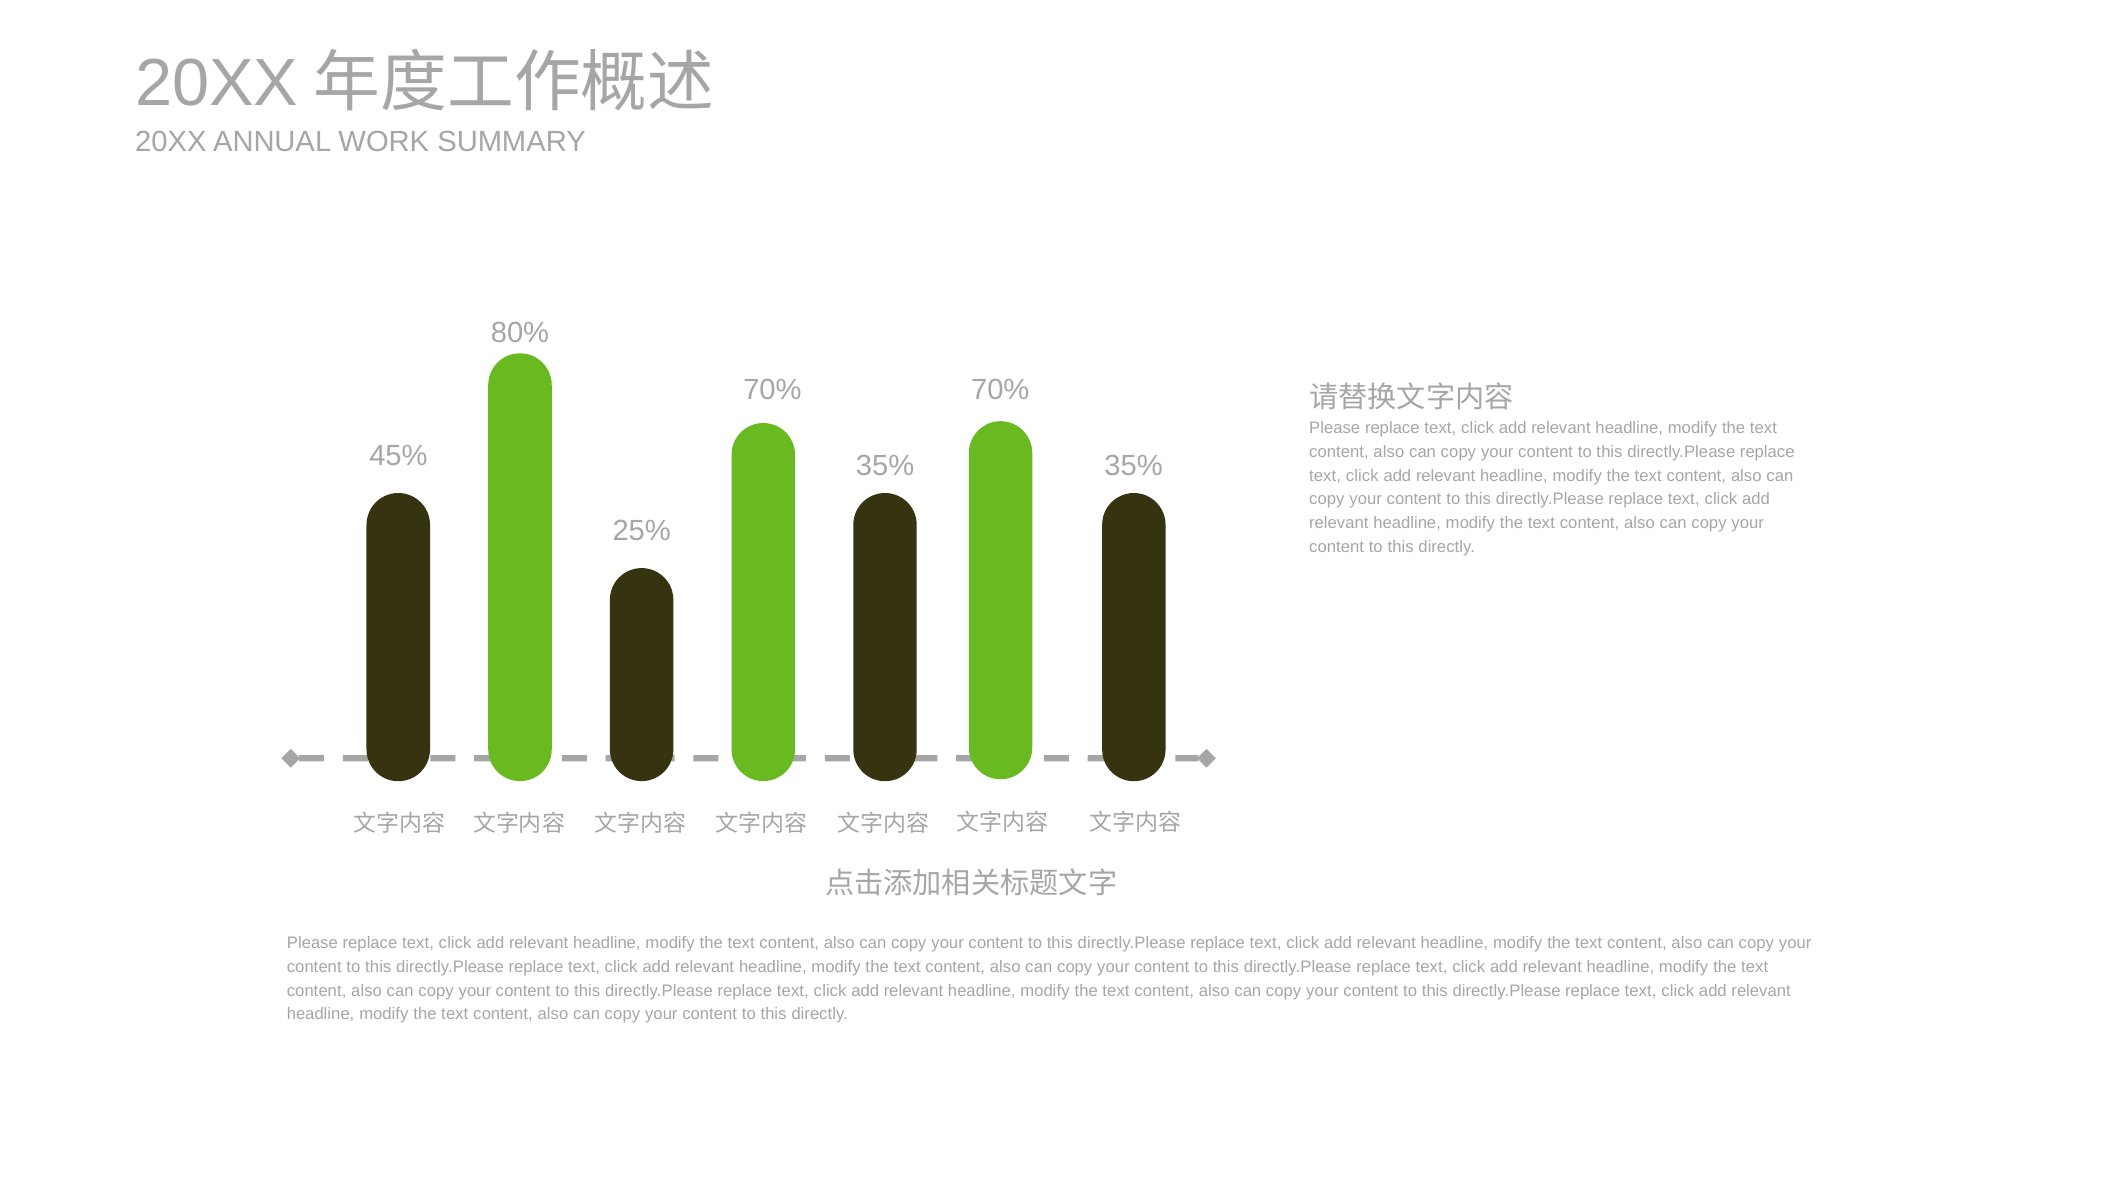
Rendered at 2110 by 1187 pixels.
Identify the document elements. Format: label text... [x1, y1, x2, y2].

text_box 25% [605, 499, 679, 553]
text_box [731, 423, 796, 782]
text_box [968, 421, 1033, 780]
text_box [488, 353, 552, 782]
text_box 文字内容 [1067, 804, 1205, 834]
text_box 80% [483, 300, 557, 355]
text_box 文字内容 [571, 804, 692, 835]
text_box [853, 492, 917, 782]
text_box 文字内容 [815, 804, 953, 835]
text_box 点击添加相关标题文字 [825, 856, 1129, 899]
text_box 45% [361, 423, 436, 477]
text_box 请替换文字内容 [1309, 370, 1550, 413]
text_box [1102, 492, 1166, 782]
text_box [284, 752, 303, 765]
text_box 20XX ANNUAL WORK SUMMARY [135, 122, 596, 158]
text_box 20XX年度工作概述 [135, 38, 783, 119]
text_box 70% [963, 357, 1038, 411]
text_box 35% [848, 433, 922, 487]
text_box [1198, 752, 1213, 765]
text_box 35% [1096, 433, 1171, 487]
text_box [366, 492, 431, 782]
text_box 文字内容 [330, 804, 469, 835]
text_box 文字内容 [692, 804, 815, 835]
text_box 文字内容 [469, 804, 571, 835]
text_box 文字内容 [934, 804, 1067, 834]
text_box Please replace text, click add relevant headline, modify the text content, also can copy your content to this directly.Please replace text, click add relevant headline, modify the text content, also can copy your content to this directly.Please replace text, click add relevant headline, modify the text content, also can copy your content to this directly. [1309, 412, 1822, 557]
text_box [609, 568, 674, 782]
text_box 70% [735, 358, 810, 412]
text_box Please replace text, click add relevant headline, modify the text content, also can copy your content to this directly.Please replace text, click add relevant headline, modify the text content, also can copy your content to this directly.Please replace text, click add relevant headline, modify the text content, also can copy your content to this directly.Please replace text, click add relevant headline, modify the text content, also can copy your content to this directly.Please replace text, click add relevant headline, modify the text content, also can copy your content to this directly.Please replace text, click add relevant headline, modify the text content, also can copy your content to this directly. [286, 927, 1823, 1024]
